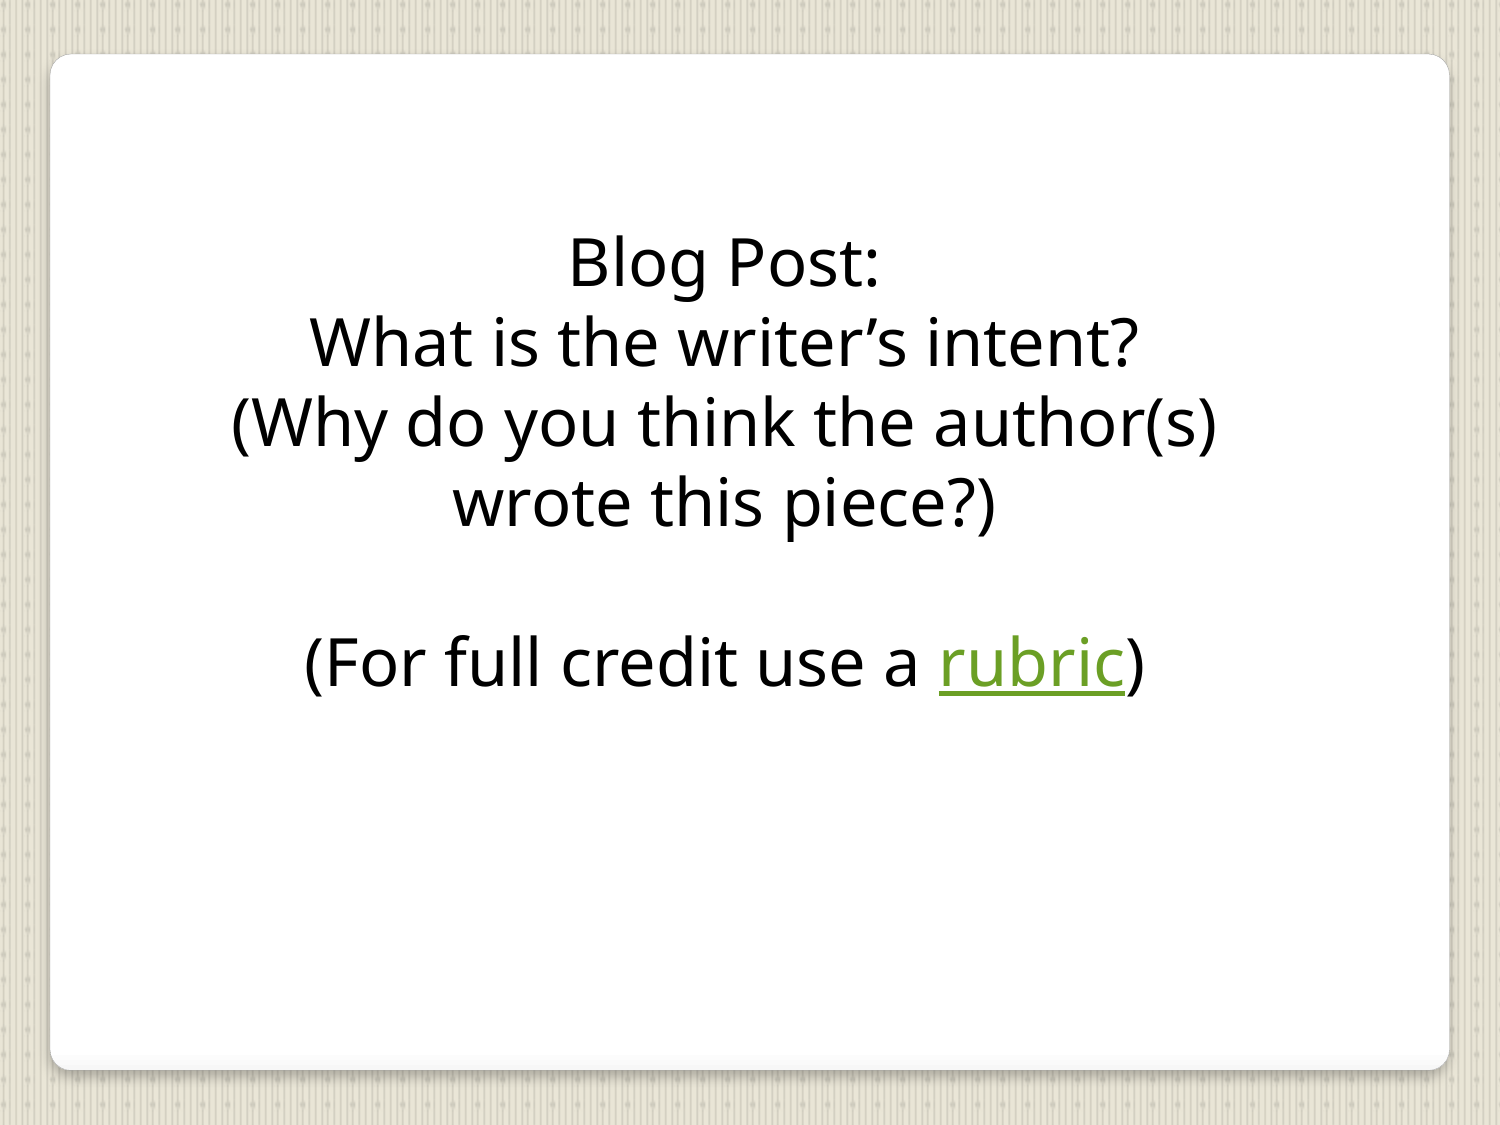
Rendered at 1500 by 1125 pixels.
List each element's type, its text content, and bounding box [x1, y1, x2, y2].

text_box Blog Post: What is the writer’s intent? (Why do you think the author(s) wrote this piece?) (For full credit use a rubric) [162, 212, 1288, 763]
